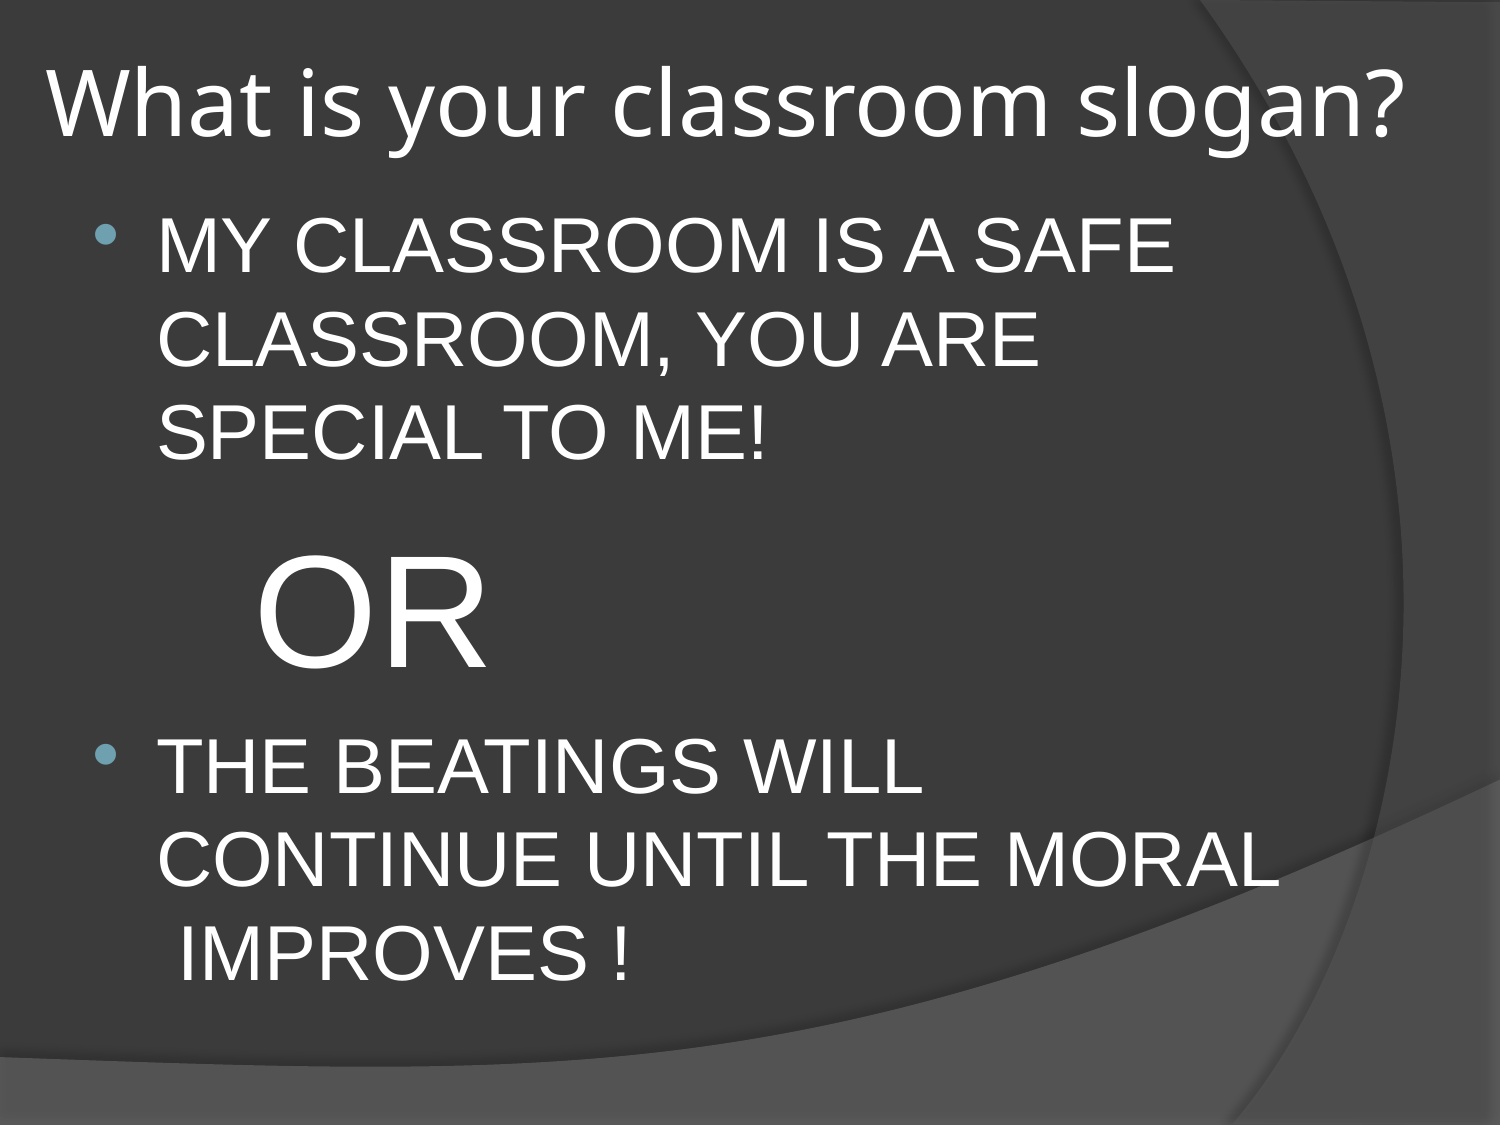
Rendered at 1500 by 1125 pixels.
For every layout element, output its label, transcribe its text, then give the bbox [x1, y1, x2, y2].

list MY CLASSROOM IS A SAFE CLASSROOM, YOU ARE SPECIAL TO ME! OR THE BEATINGS WILL CONTINUE UNTIL THE MORAL IMPROVES ! [75, 187, 1300, 1005]
title What is your classroom slogan? [37, 0, 1500, 200]
